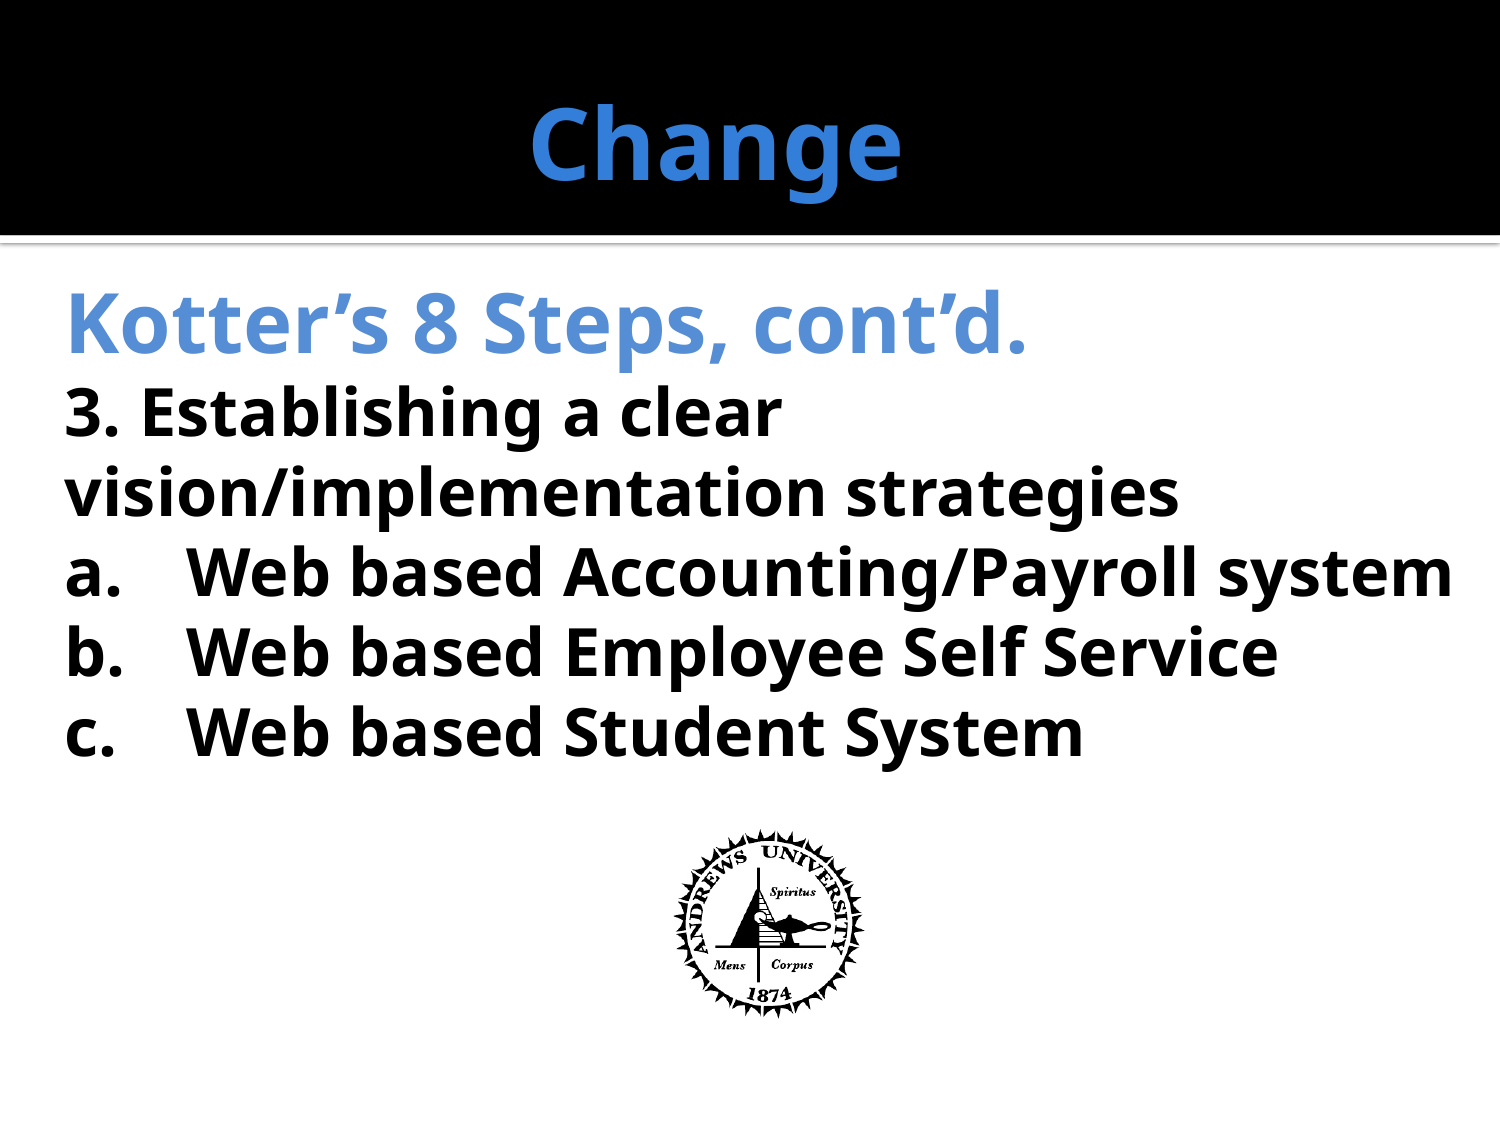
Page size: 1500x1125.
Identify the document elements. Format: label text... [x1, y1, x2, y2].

picture [662, 824, 873, 1025]
text_box Kotter’s 8 Steps, cont’d. 3. Establishing a clear vision/implementation strategies Web based Accounting/Payroll system Web based Employee Self Service Web based Student System [50, 262, 1500, 947]
title Change [37, 37, 1388, 243]
